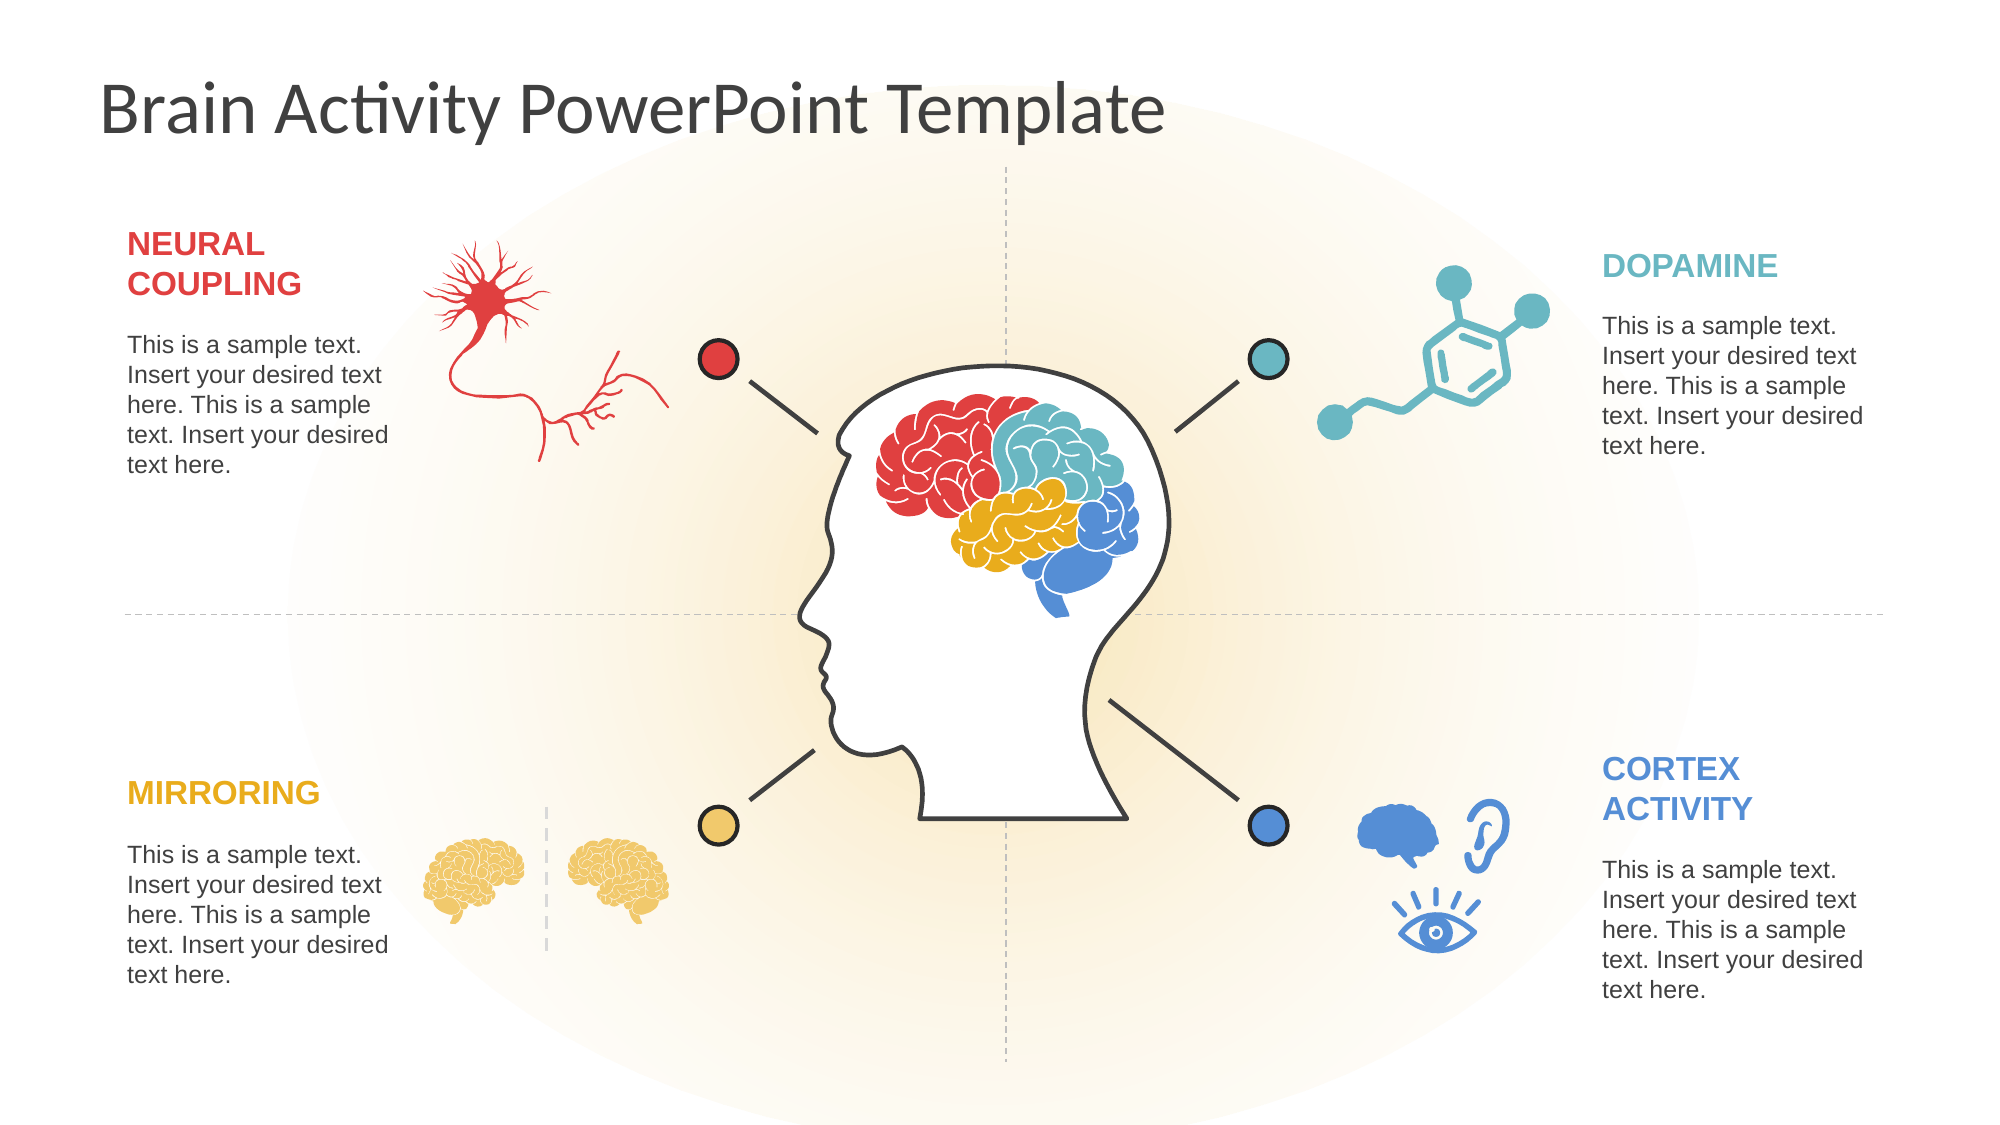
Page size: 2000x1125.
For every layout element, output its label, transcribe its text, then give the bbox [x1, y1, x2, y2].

title Brain Activity PowerPoint Template [99, 45, 1900, 162]
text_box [1316, 264, 1551, 441]
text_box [749, 380, 1239, 434]
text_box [749, 699, 1239, 801]
text_box [285, 626, 1701, 1125]
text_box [111, 214, 438, 488]
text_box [1586, 739, 1913, 1013]
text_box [1357, 798, 1510, 954]
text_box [422, 806, 670, 957]
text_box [1586, 236, 1913, 469]
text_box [699, 339, 1288, 845]
text_box [443, 240, 670, 462]
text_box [111, 763, 438, 999]
text_box [285, 162, 1701, 613]
